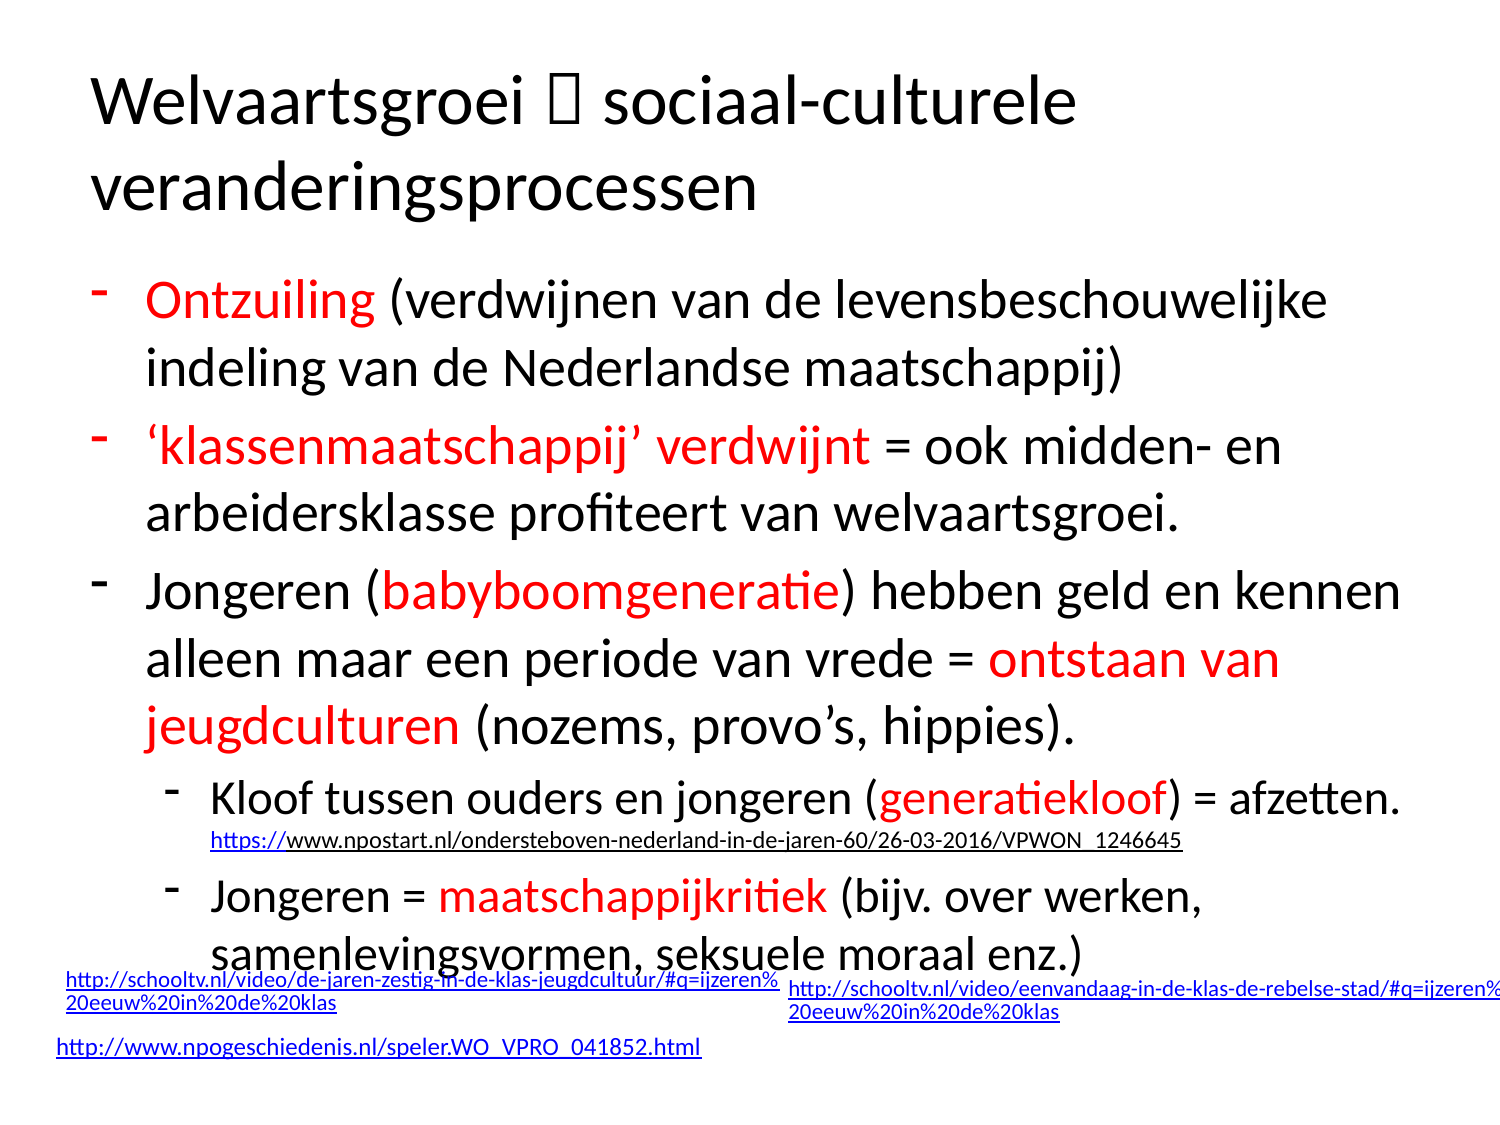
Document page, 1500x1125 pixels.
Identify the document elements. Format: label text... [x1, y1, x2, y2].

list Ontzuiling (verdwijnen van de levensbeschouwelijke indeling van de Nederlandse maatschappij) ‘klassenmaatschappij’ verdwijnt = ook midden- en arbeidersklasse profiteert van welvaartsgroei. Jongeren (babyboomgeneratie) hebben geld en kennen alleen maar een periode van vrede = ontstaan van jeugdculturen (nozems, provo’s, hippies). Kloof tussen ouders en jongeren (generatiekloof) = afzetten. https://www.npostart.nl/ondersteboven-nederland-in-de-jaren-60/26-03-2016/VPWON_1246645 Jongeren = maatschappijkritiek (bijv. over werken, samenlevingsvormen, seksuele moraal enz.) [75, 255, 1425, 966]
text_box http://schooltv.nl/video/eenvandaag-in-de-klas-de-rebelse-stad/#q=ijzeren%20eeuw%20in%20de%20klas [773, 966, 1500, 1009]
title Welvaartsgroei  sociaal-culturele veranderingsprocessen [75, 45, 1425, 233]
text_box http://www.npogeschiedenis.nl/speler.WO_VPRO_041852.html [41, 1023, 792, 1068]
text_box http://schooltv.nl/video/de-jaren-zestig-in-de-klas-jeugdcultuur/#q=ijzeren%20eeuw%20in%20de%20klas [50, 957, 801, 1000]
text_box [53, 952, 803, 966]
